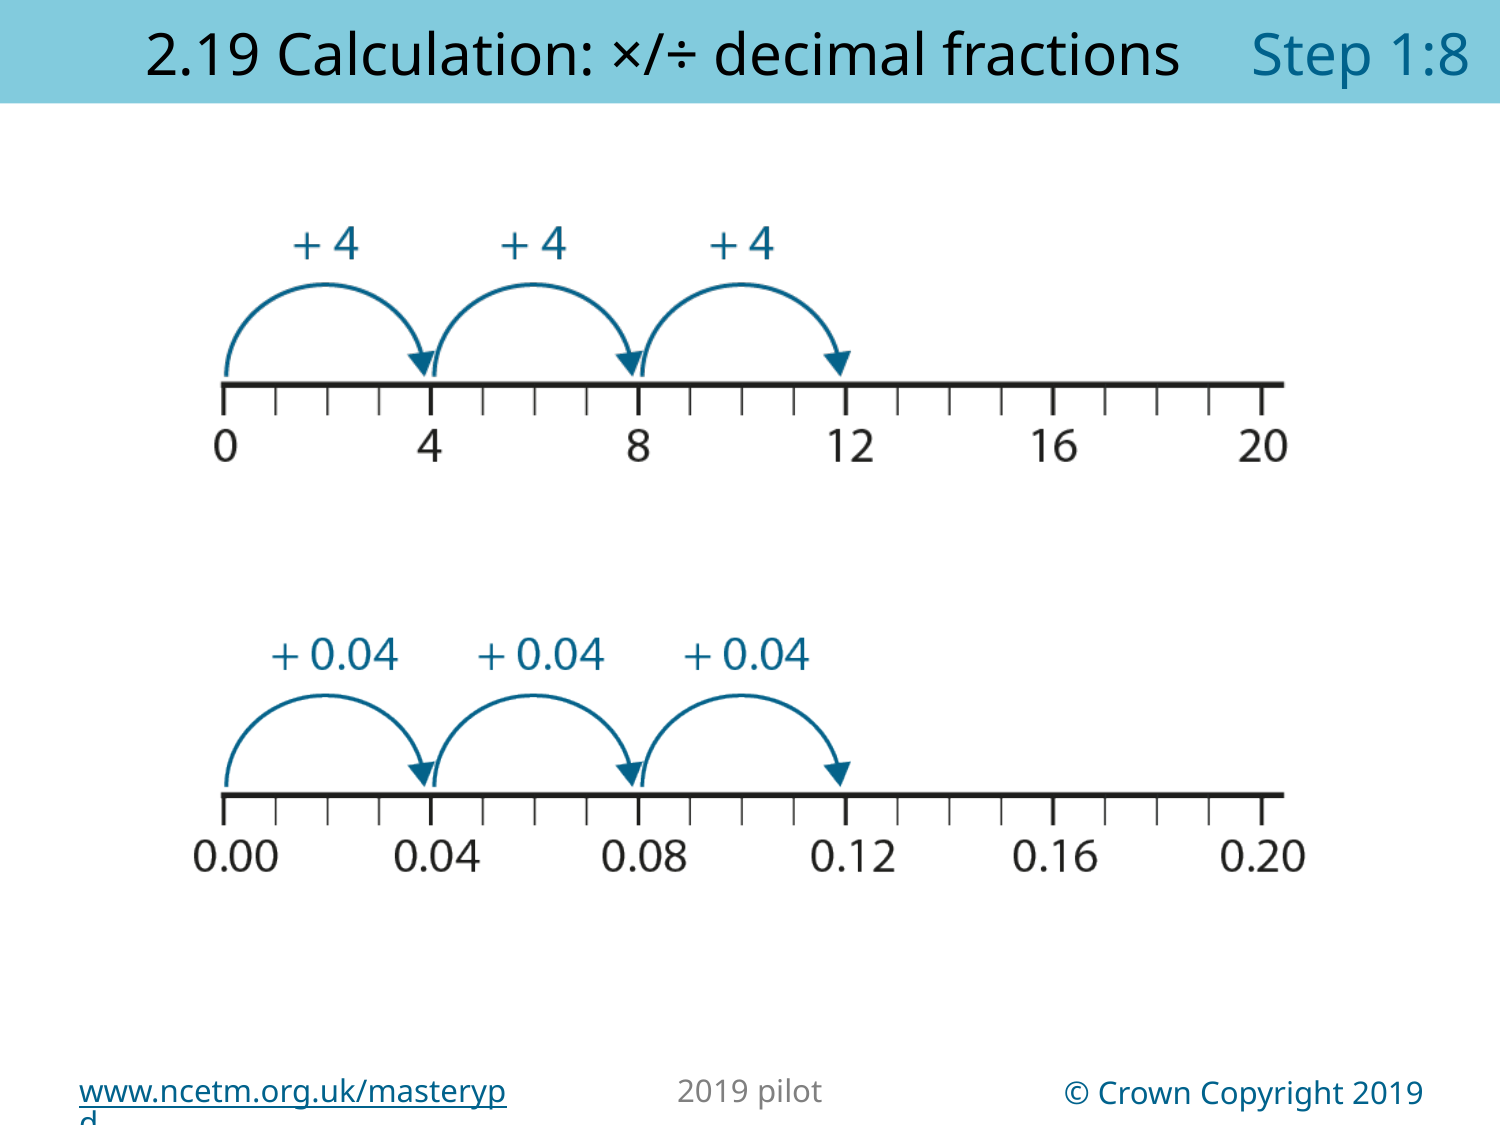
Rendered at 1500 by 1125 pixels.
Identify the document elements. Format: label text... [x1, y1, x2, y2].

picture [190, 627, 1310, 925]
picture [190, 217, 1310, 515]
list 2.19 Calculation: ×/÷ decimal fractions Step 1:8 [0, 0, 1500, 104]
